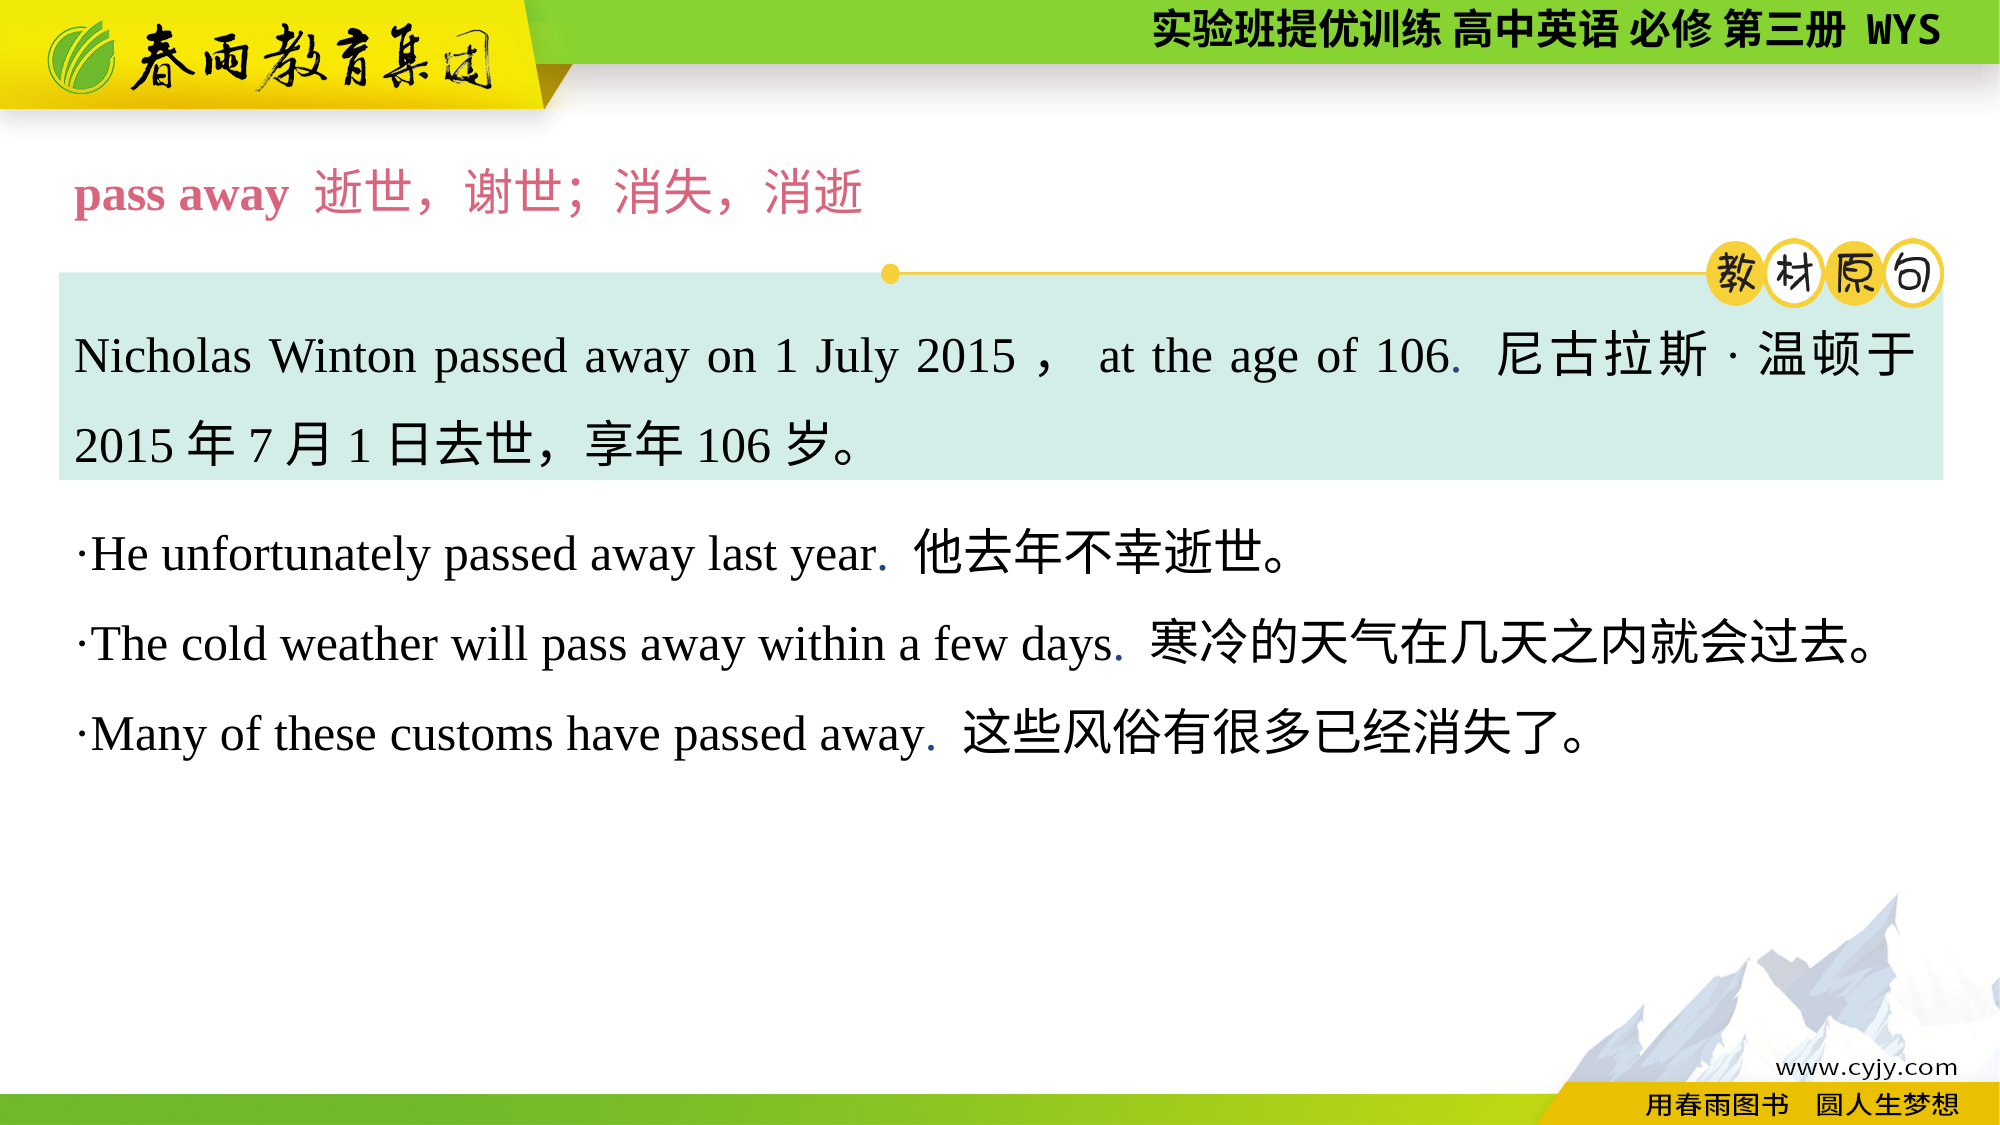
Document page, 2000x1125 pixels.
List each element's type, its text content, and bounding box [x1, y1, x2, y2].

picture [0, 0, 2000, 1125]
text_box Nicholas Winton passed away on 1 July 2015，at the age of 106. 尼古拉斯·温顿于2015年7月1日去世，享年106岁。 [59, 272, 1944, 480]
list pass away 逝世，谢世；消失，消逝 [59, 122, 1944, 217]
text_box ·He unfortunately passed away last year. 他去年不幸逝世。 ·The cold weather will pass away within a few days. 寒冷的天气在几天之内就会过去。 ·Many of these customs have passed away. 这些风俗有很多已经消失了。 [59, 483, 1944, 769]
